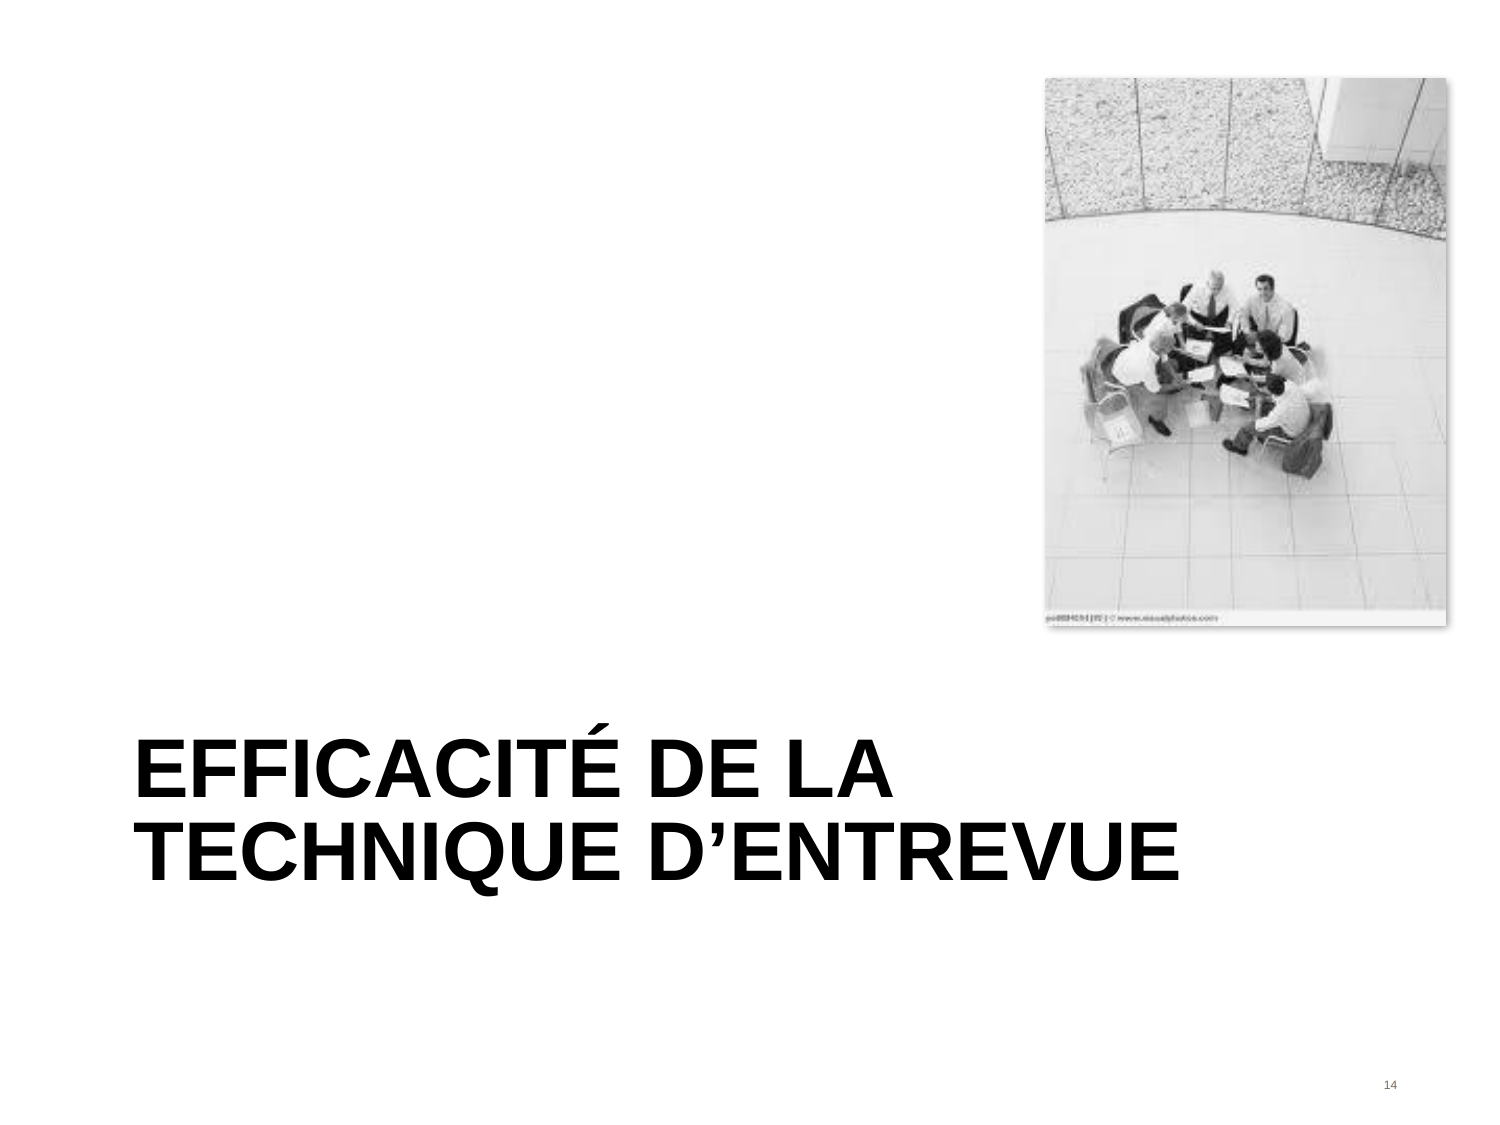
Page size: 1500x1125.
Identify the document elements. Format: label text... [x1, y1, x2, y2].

picture [1045, 77, 1446, 627]
title Efficacité de la technique d’entrevue [118, 722, 1394, 947]
slide_number 14 [1100, 1025, 1413, 1100]
